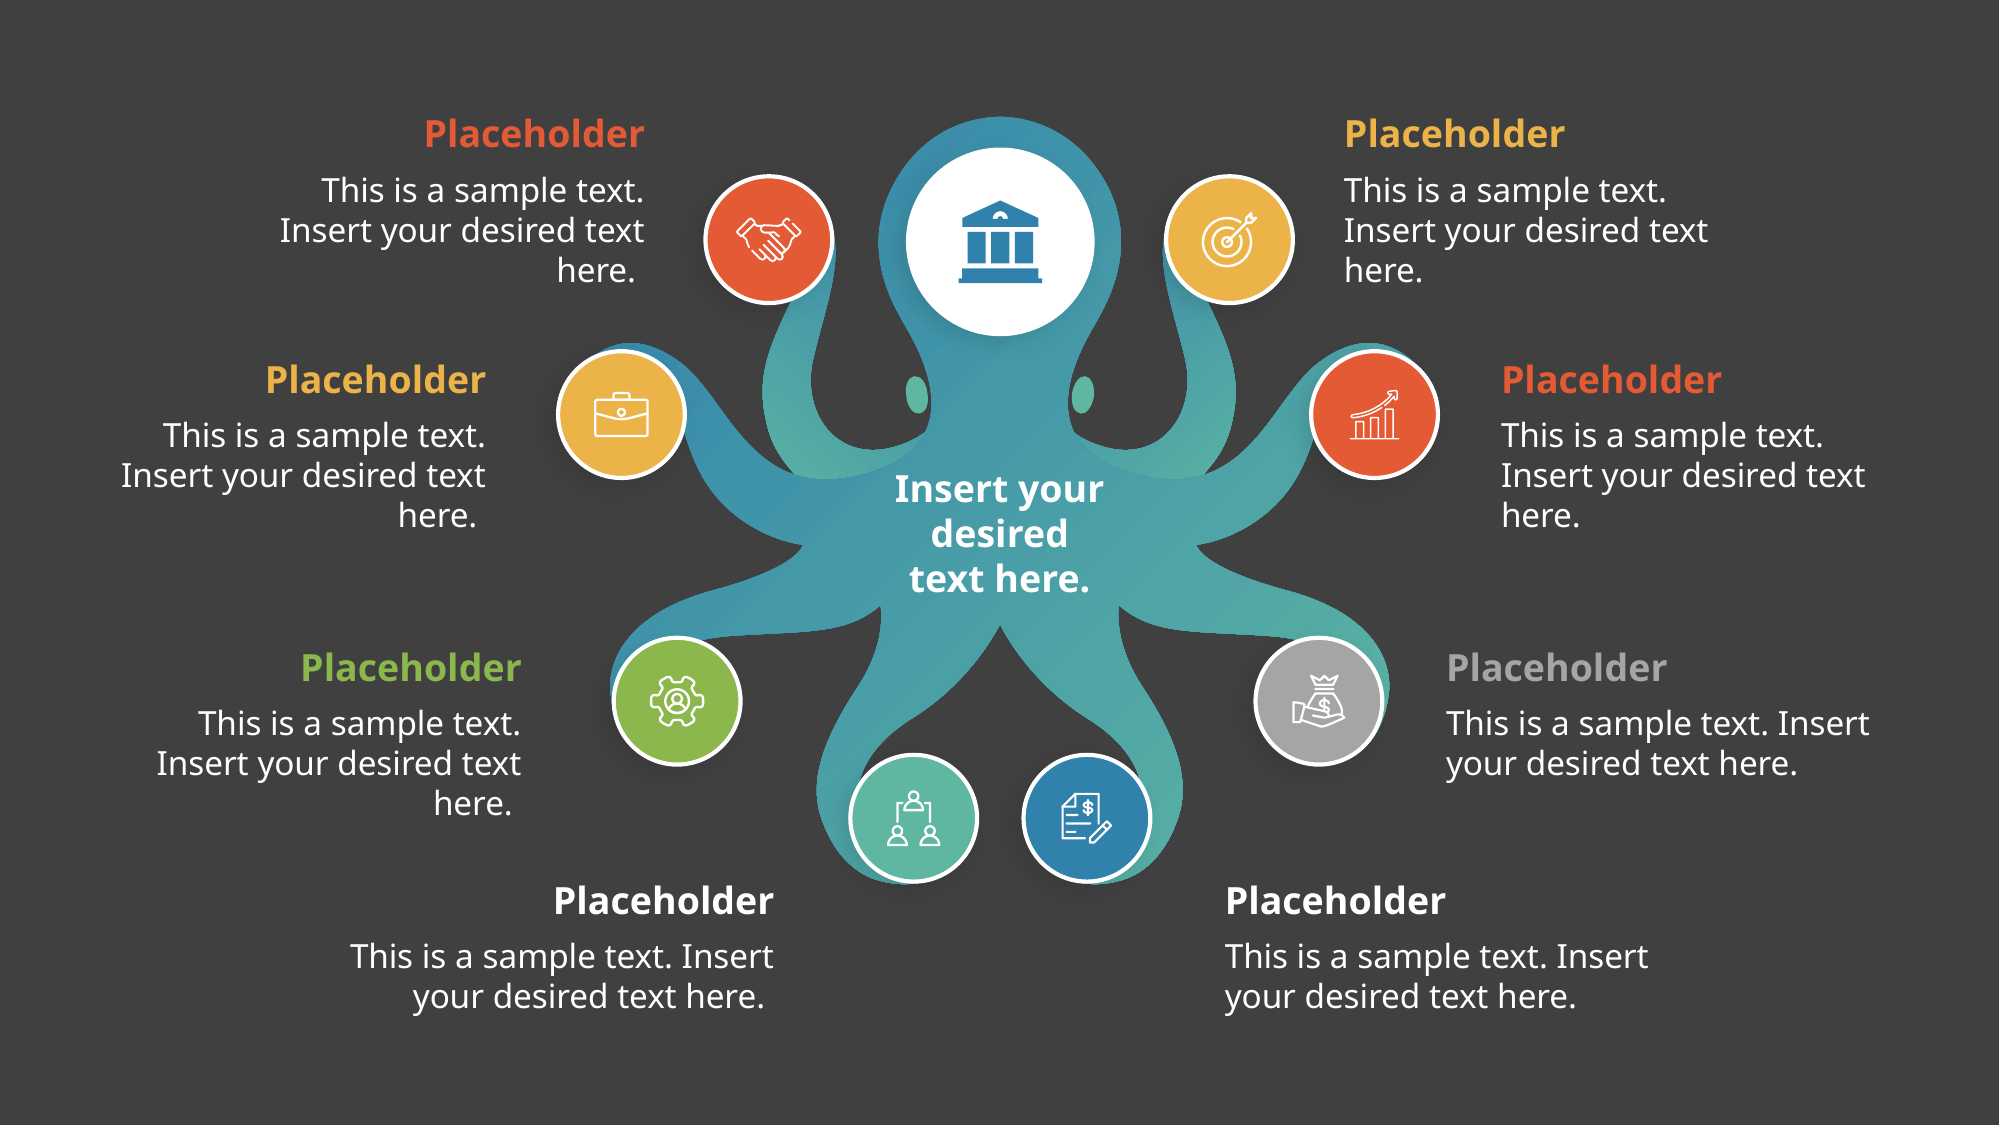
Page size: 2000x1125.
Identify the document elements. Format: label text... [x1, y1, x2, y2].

text_box Placeholder [245, 110, 646, 156]
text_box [1349, 389, 1400, 440]
text_box Placeholder [109, 643, 522, 689]
text_box Placeholder [1446, 643, 1890, 689]
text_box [1061, 792, 1113, 844]
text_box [345, 876, 775, 1017]
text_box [1292, 674, 1346, 728]
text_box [1201, 211, 1258, 268]
text_box Placeholder [98, 355, 487, 401]
text_box Placeholder [1501, 355, 1901, 401]
text_box This is a sample text. Insert your desired text here. [1446, 168, 1744, 289]
text_box This is a sample text. Insert your desired text here. [1501, 414, 1901, 535]
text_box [1224, 876, 1654, 1017]
text_box This is a sample text. Insert your desired text here. [109, 702, 522, 823]
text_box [593, 391, 649, 438]
text_box This is a sample text. Insert your desired text here. [245, 168, 552, 289]
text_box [958, 200, 1043, 284]
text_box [886, 790, 941, 847]
text_box Placeholder [1343, 110, 1744, 156]
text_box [557, 116, 1442, 889]
text_box This is a sample text. Insert your desired text here. [1446, 702, 1890, 783]
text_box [649, 675, 705, 727]
text_box This is a sample text. Insert your desired text here. [98, 414, 487, 535]
